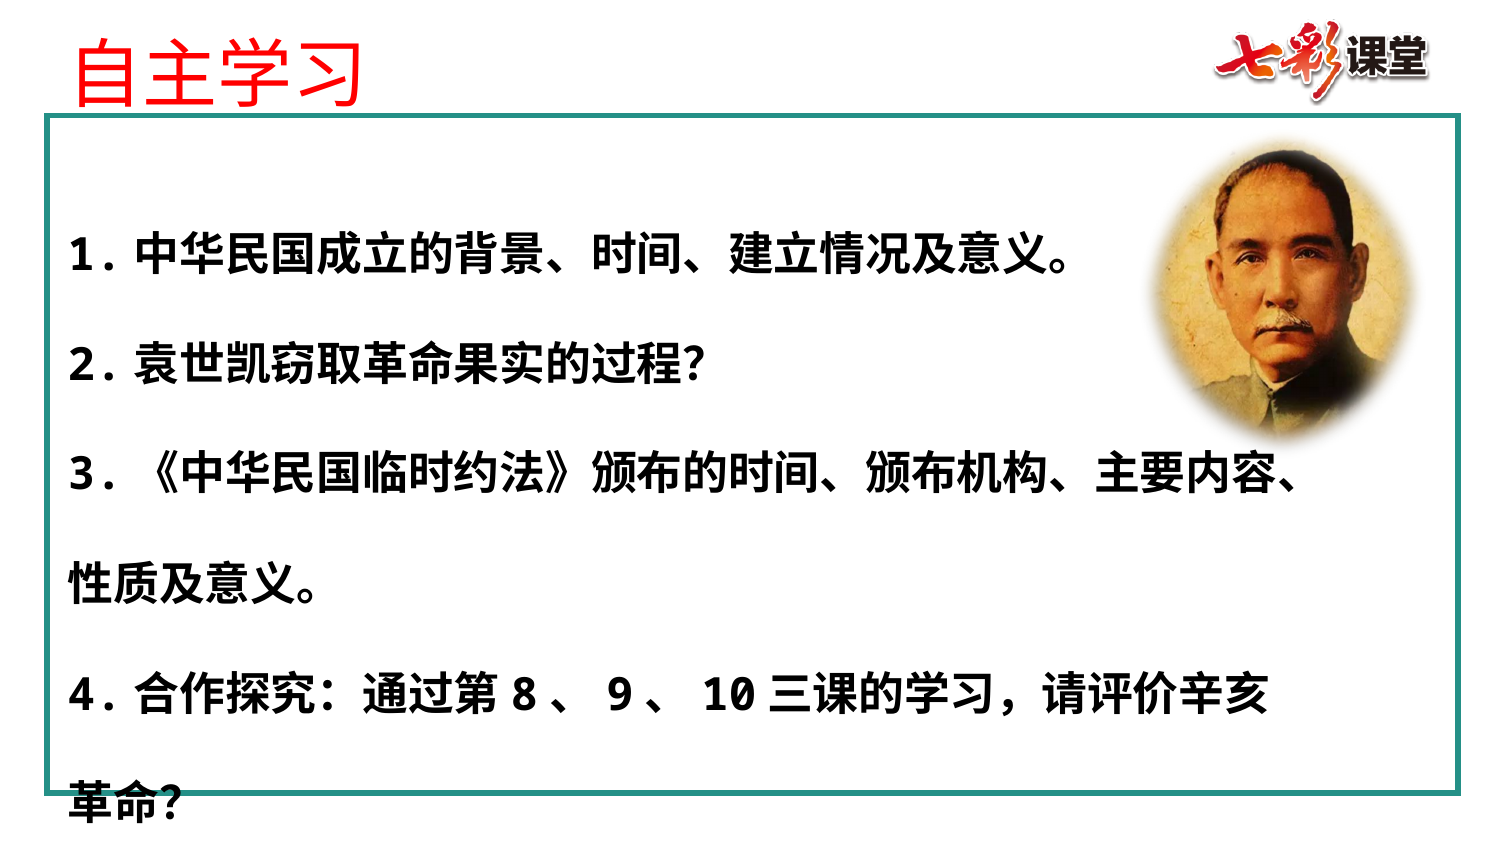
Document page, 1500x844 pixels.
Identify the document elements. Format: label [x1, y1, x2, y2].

text_box [52, 0, 1428, 733]
picture [1428, 15, 1434, 106]
